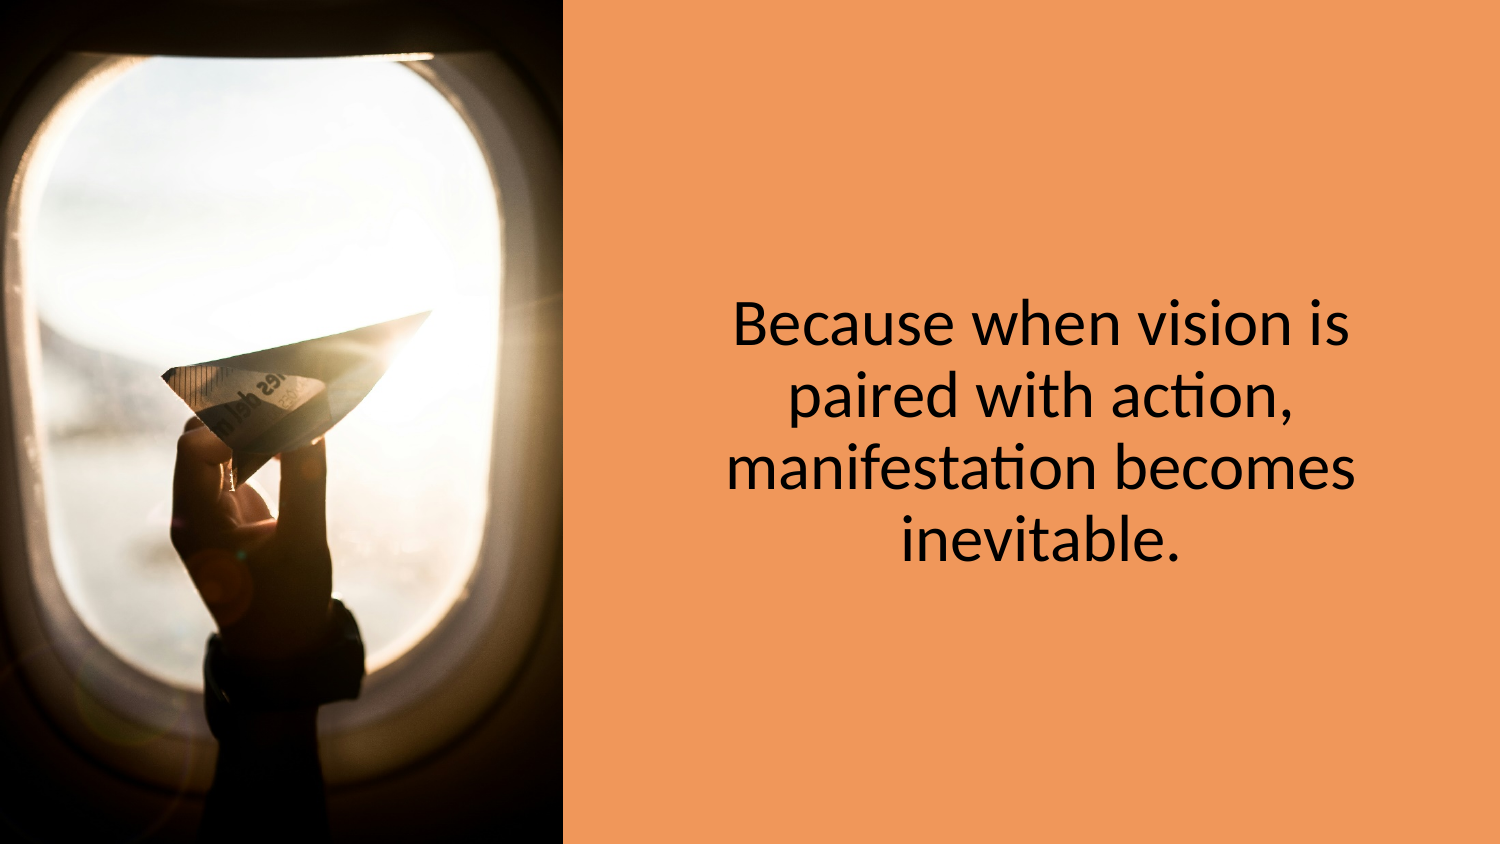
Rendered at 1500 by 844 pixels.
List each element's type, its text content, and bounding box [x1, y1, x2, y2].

picture [0, 0, 563, 844]
list Because when vision is paired with action, manifestation becomes inevitable. [689, 280, 1394, 422]
